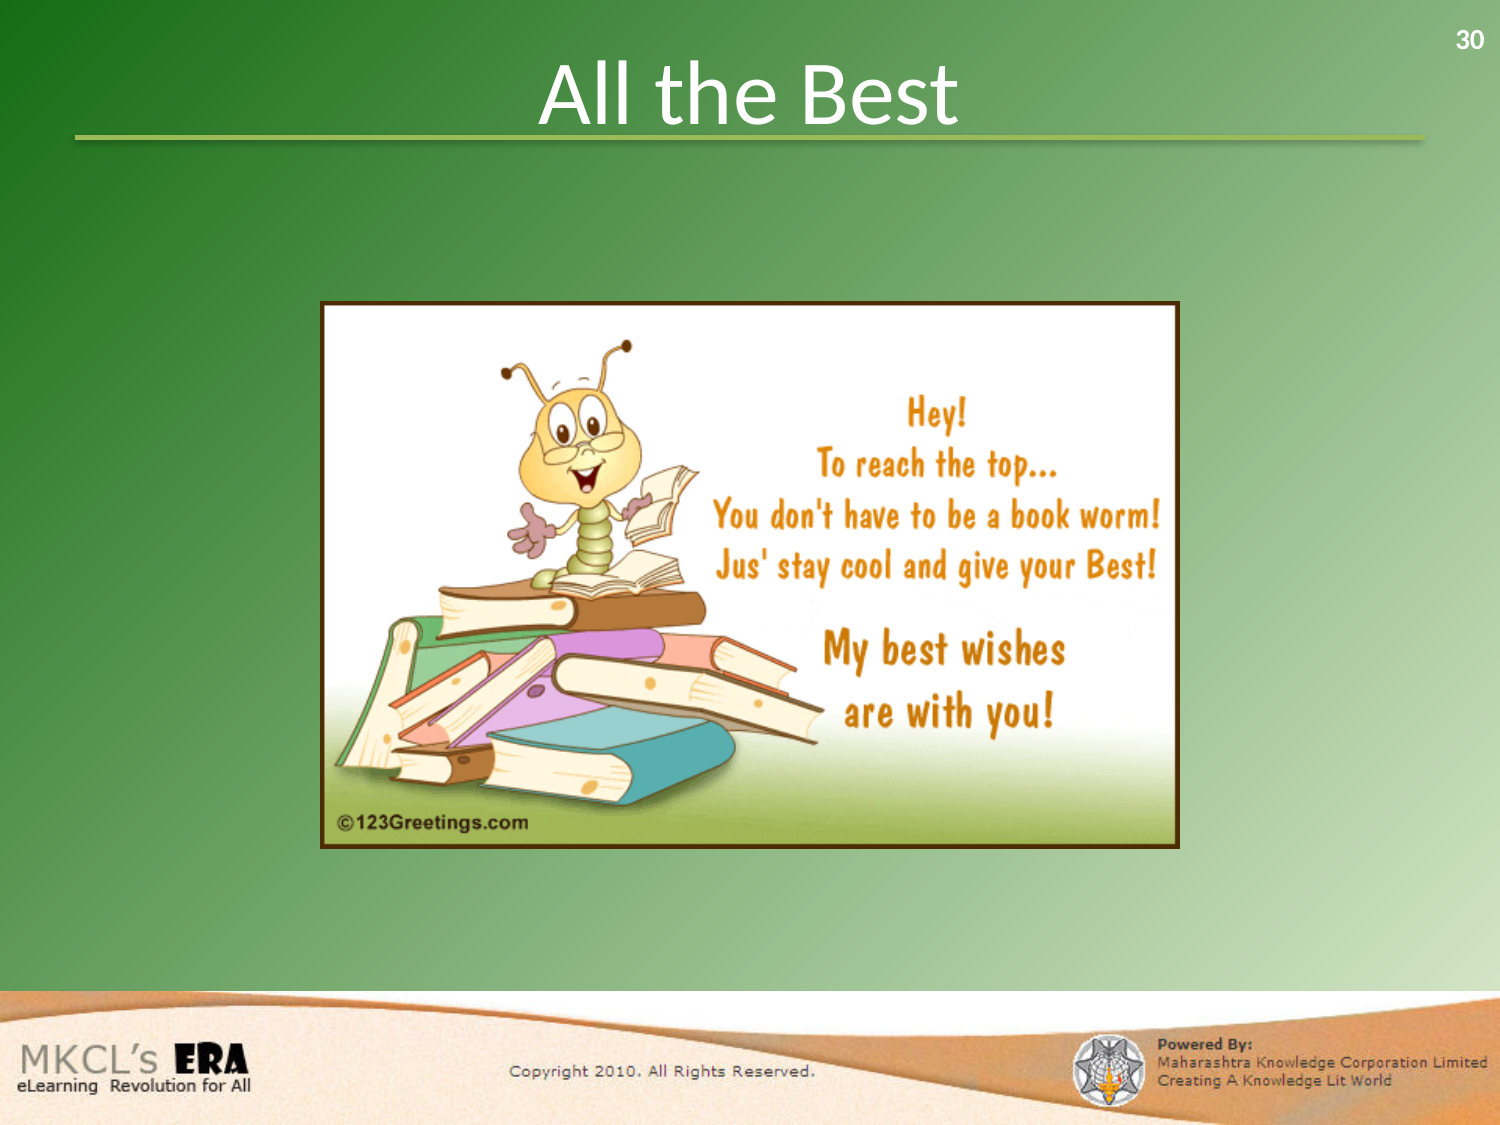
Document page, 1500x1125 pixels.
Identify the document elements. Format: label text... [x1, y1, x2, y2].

picture [0, 991, 1500, 1125]
slide_number 30 [1425, 0, 1500, 75]
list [319, 301, 1180, 849]
title All the Best [75, 24, 1425, 150]
